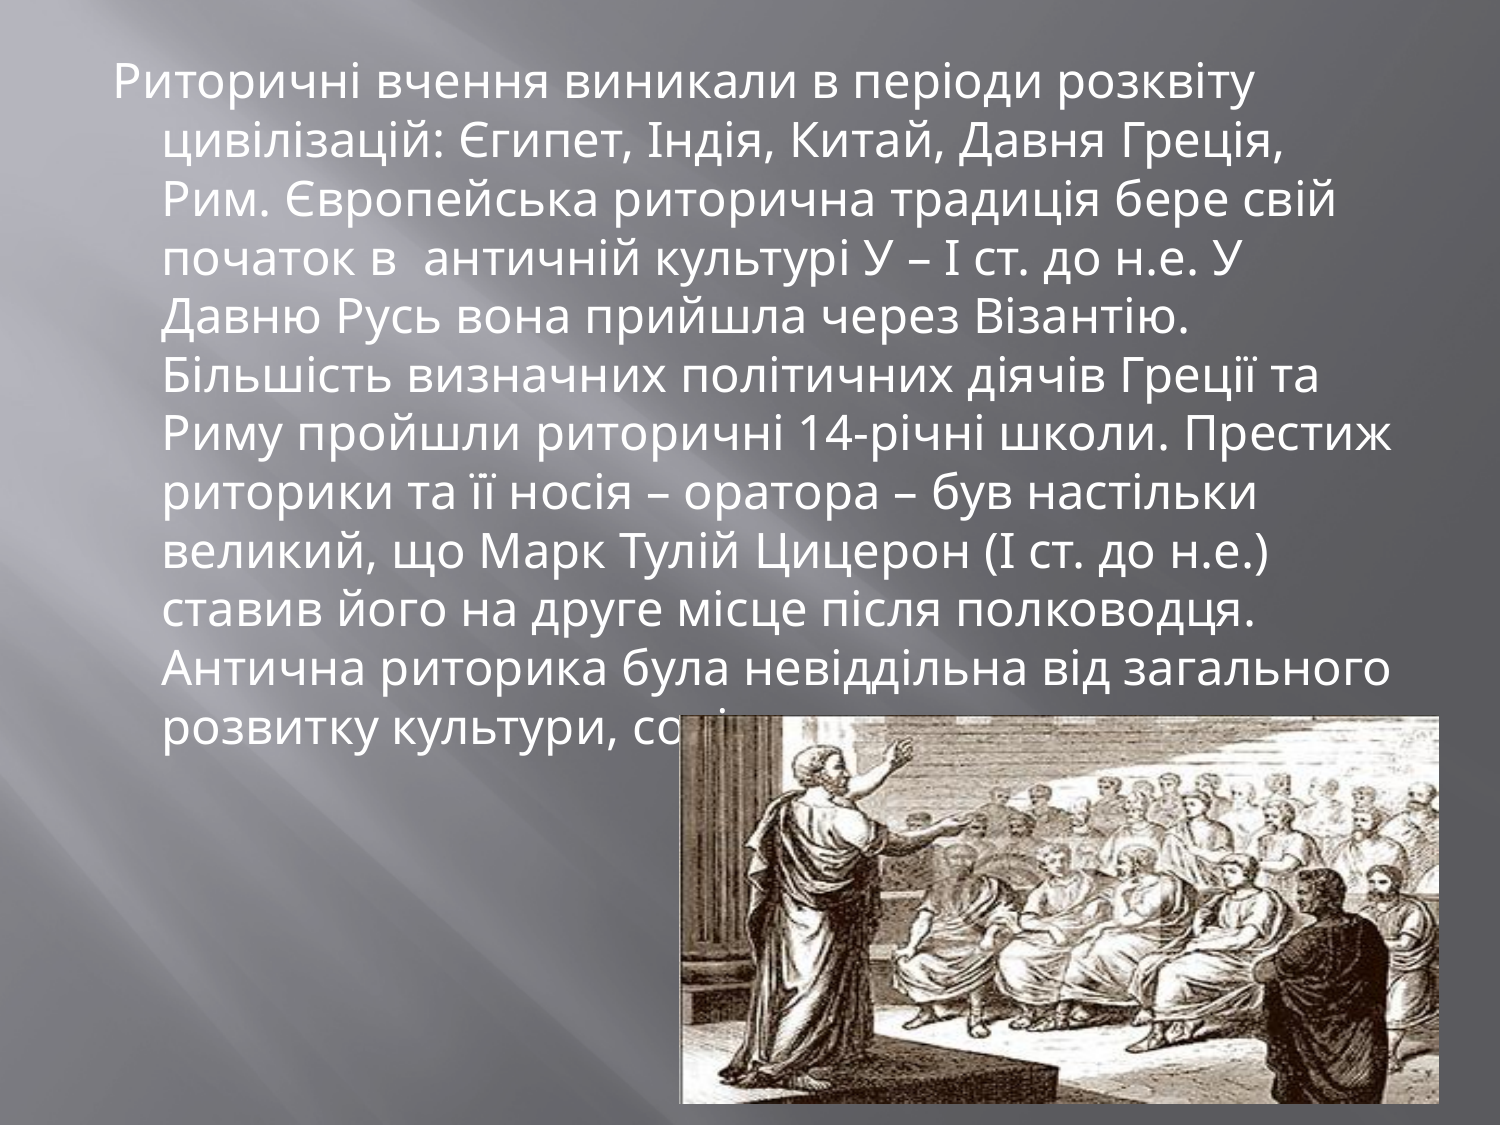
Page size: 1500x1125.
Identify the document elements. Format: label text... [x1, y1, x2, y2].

list Риторичні вчення виникали в періоди розквіту цивілізацій: Єгипет, Індія, Китай, Давня Греція, Рим. Європейська риторична традиція бере свій початок в античній культурі У – І ст. до н.е. У Давню Русь вона прийшла через Візантію. Більшість визначних політичних діячів Греції та Риму пройшли риторичні 14-річні школи. Престиж риторики та її носія – оратора – був настільки великий, що Марк Тулій Цицерон (І ст. до н.е.) ставив його на друге місце після полководця. Антична риторика була невіддільна від загального розвитку культури, соціального життя. [64, 42, 1415, 816]
picture [678, 715, 1439, 1104]
